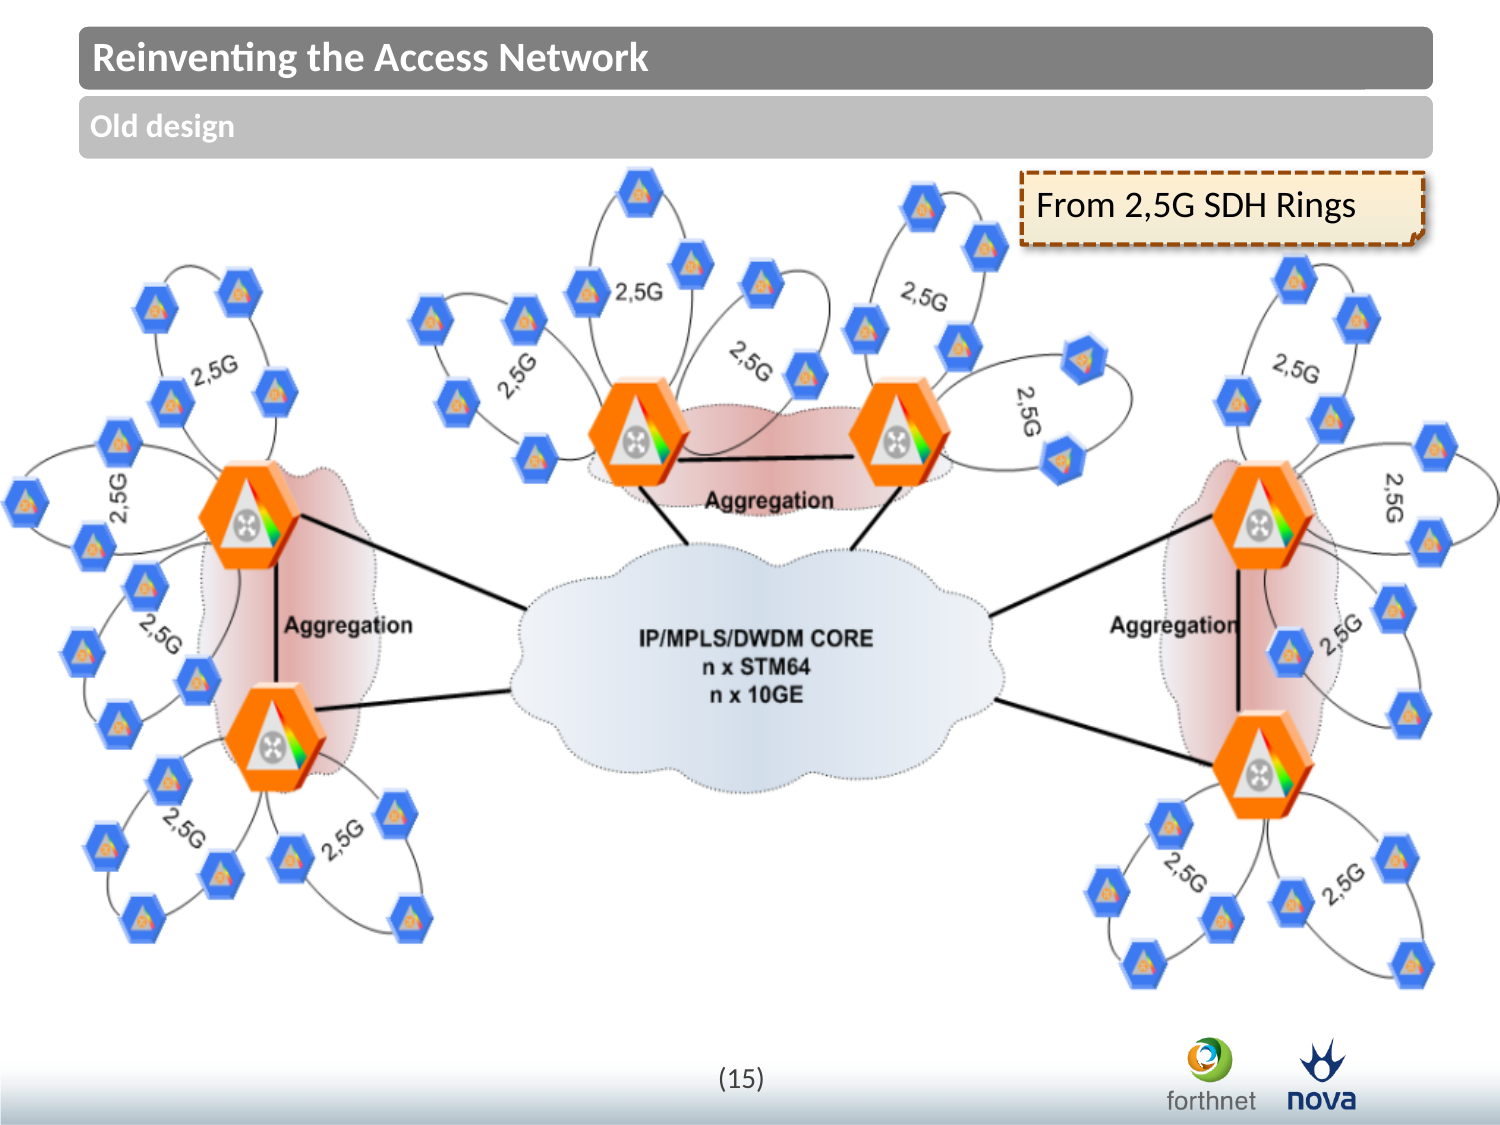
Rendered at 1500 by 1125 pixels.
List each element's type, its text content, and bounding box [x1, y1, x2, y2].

slide_number (15) [703, 1046, 1054, 1107]
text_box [76, 24, 1436, 162]
picture [2, 1010, 1500, 1125]
picture [0, 165, 1500, 994]
